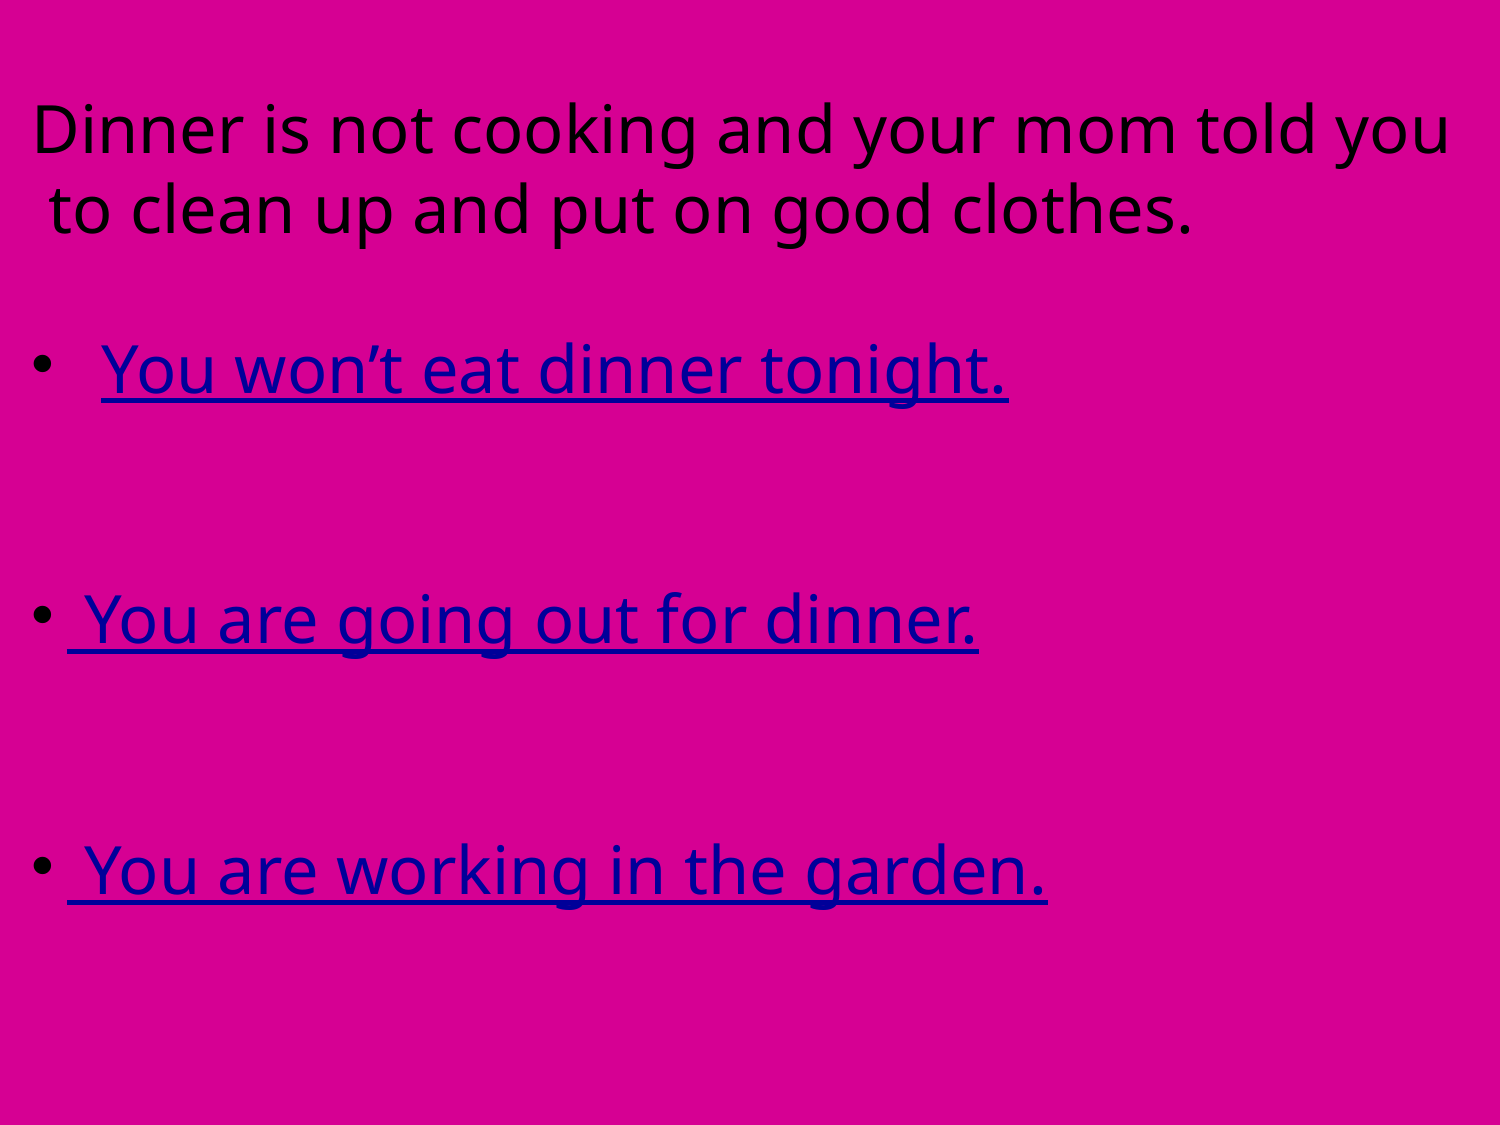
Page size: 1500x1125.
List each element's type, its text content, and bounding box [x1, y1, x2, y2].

text_box Dinner is not cooking and your mom told you to clean up and put on good clothes. You won’t eat dinner tonight. You are going out for dinner. You are working in the garden. [16, 79, 1469, 926]
